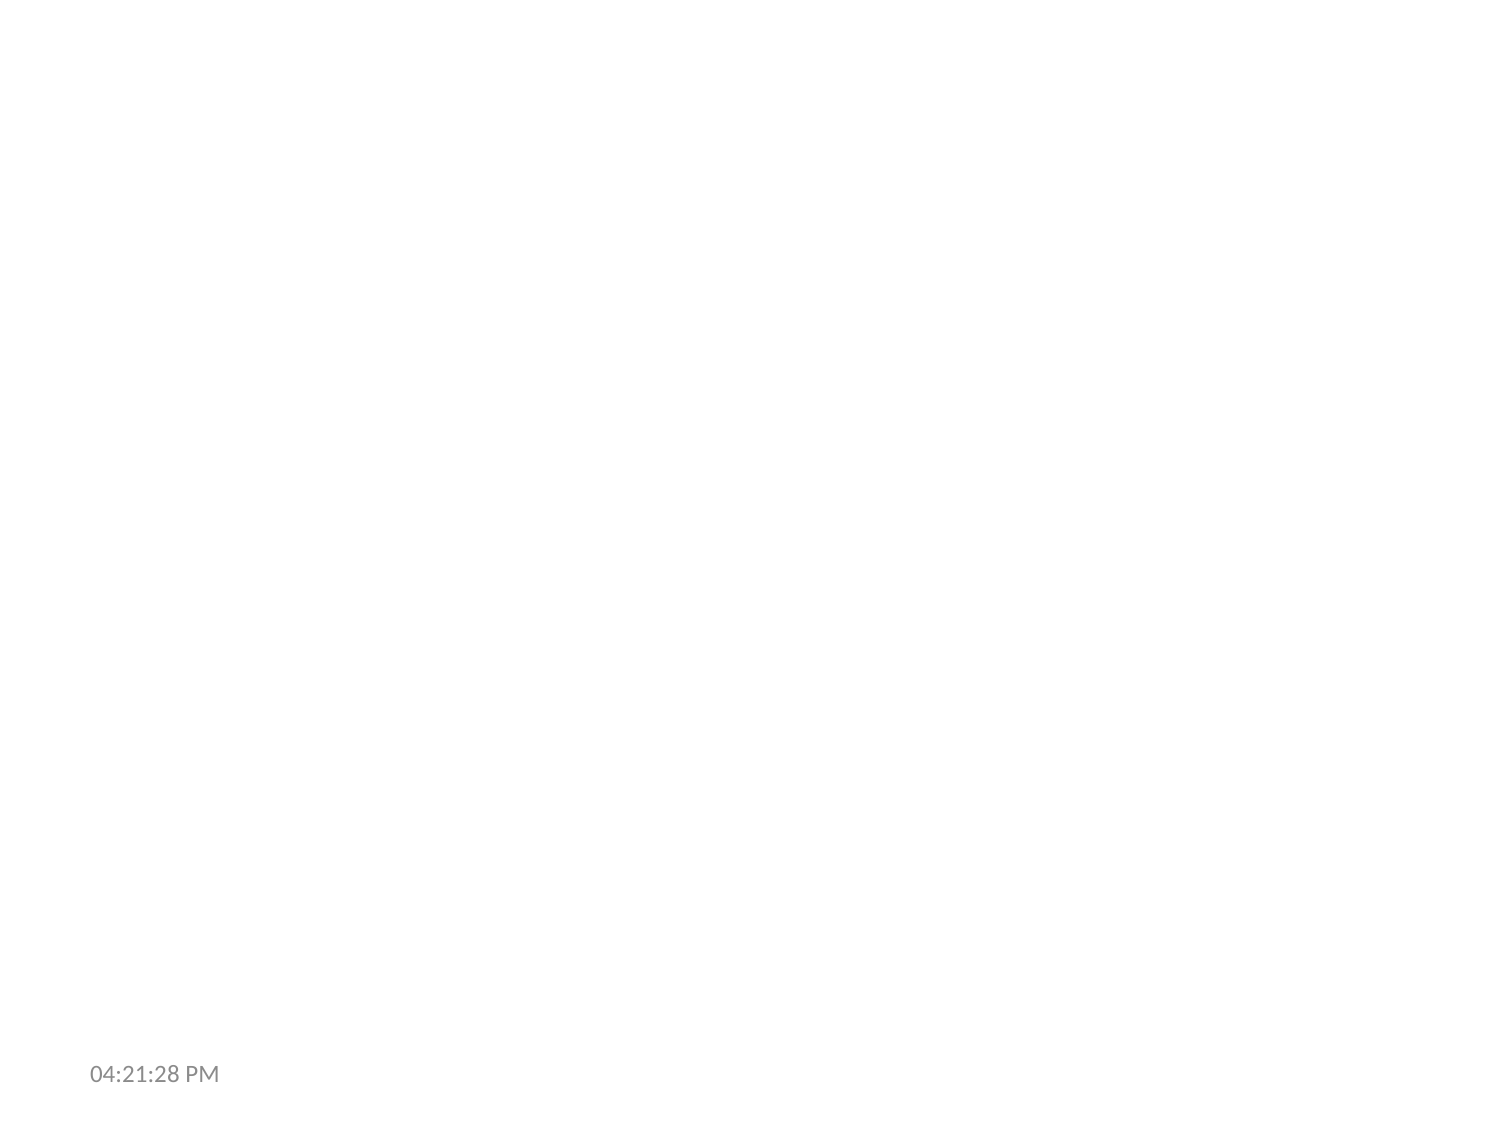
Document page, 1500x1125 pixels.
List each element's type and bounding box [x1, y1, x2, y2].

slide_number [75, 1042, 425, 1103]
